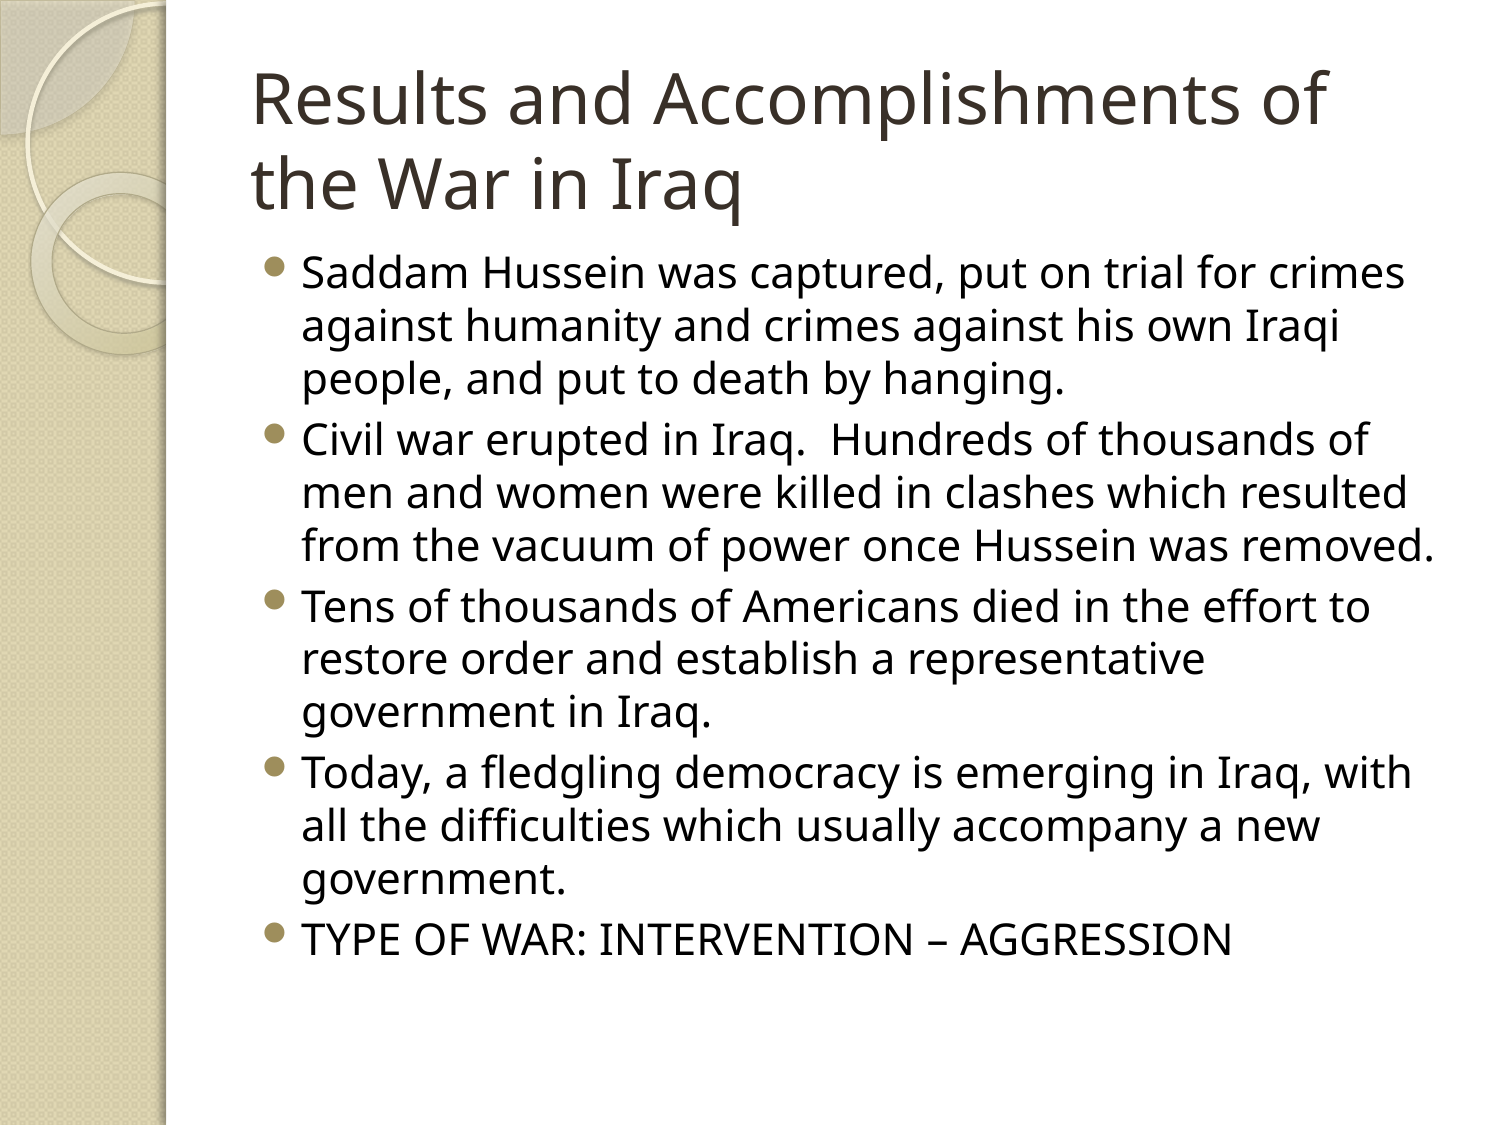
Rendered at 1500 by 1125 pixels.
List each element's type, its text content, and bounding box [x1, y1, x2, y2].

title Results and Accomplishments of the War in Iraq [235, 45, 1466, 233]
list Saddam Hussein was captured, put on trial for crimes against humanity and crimes against his own Iraqi people, and put to death by hanging. Civil war erupted in Iraq. Hundreds of thousands of men and women were killed in clashes which resulted from the vacuum of power once Hussein was removed. Tens of thousands of Americans died in the effort to restore order and establish a representative government in Iraq. Today, a fledgling democracy is emerging in Iraq, with all the difficulties which usually accompany a new government. TYPE OF WAR: INTERVENTION – AGGRESSION [235, 237, 1466, 1025]
